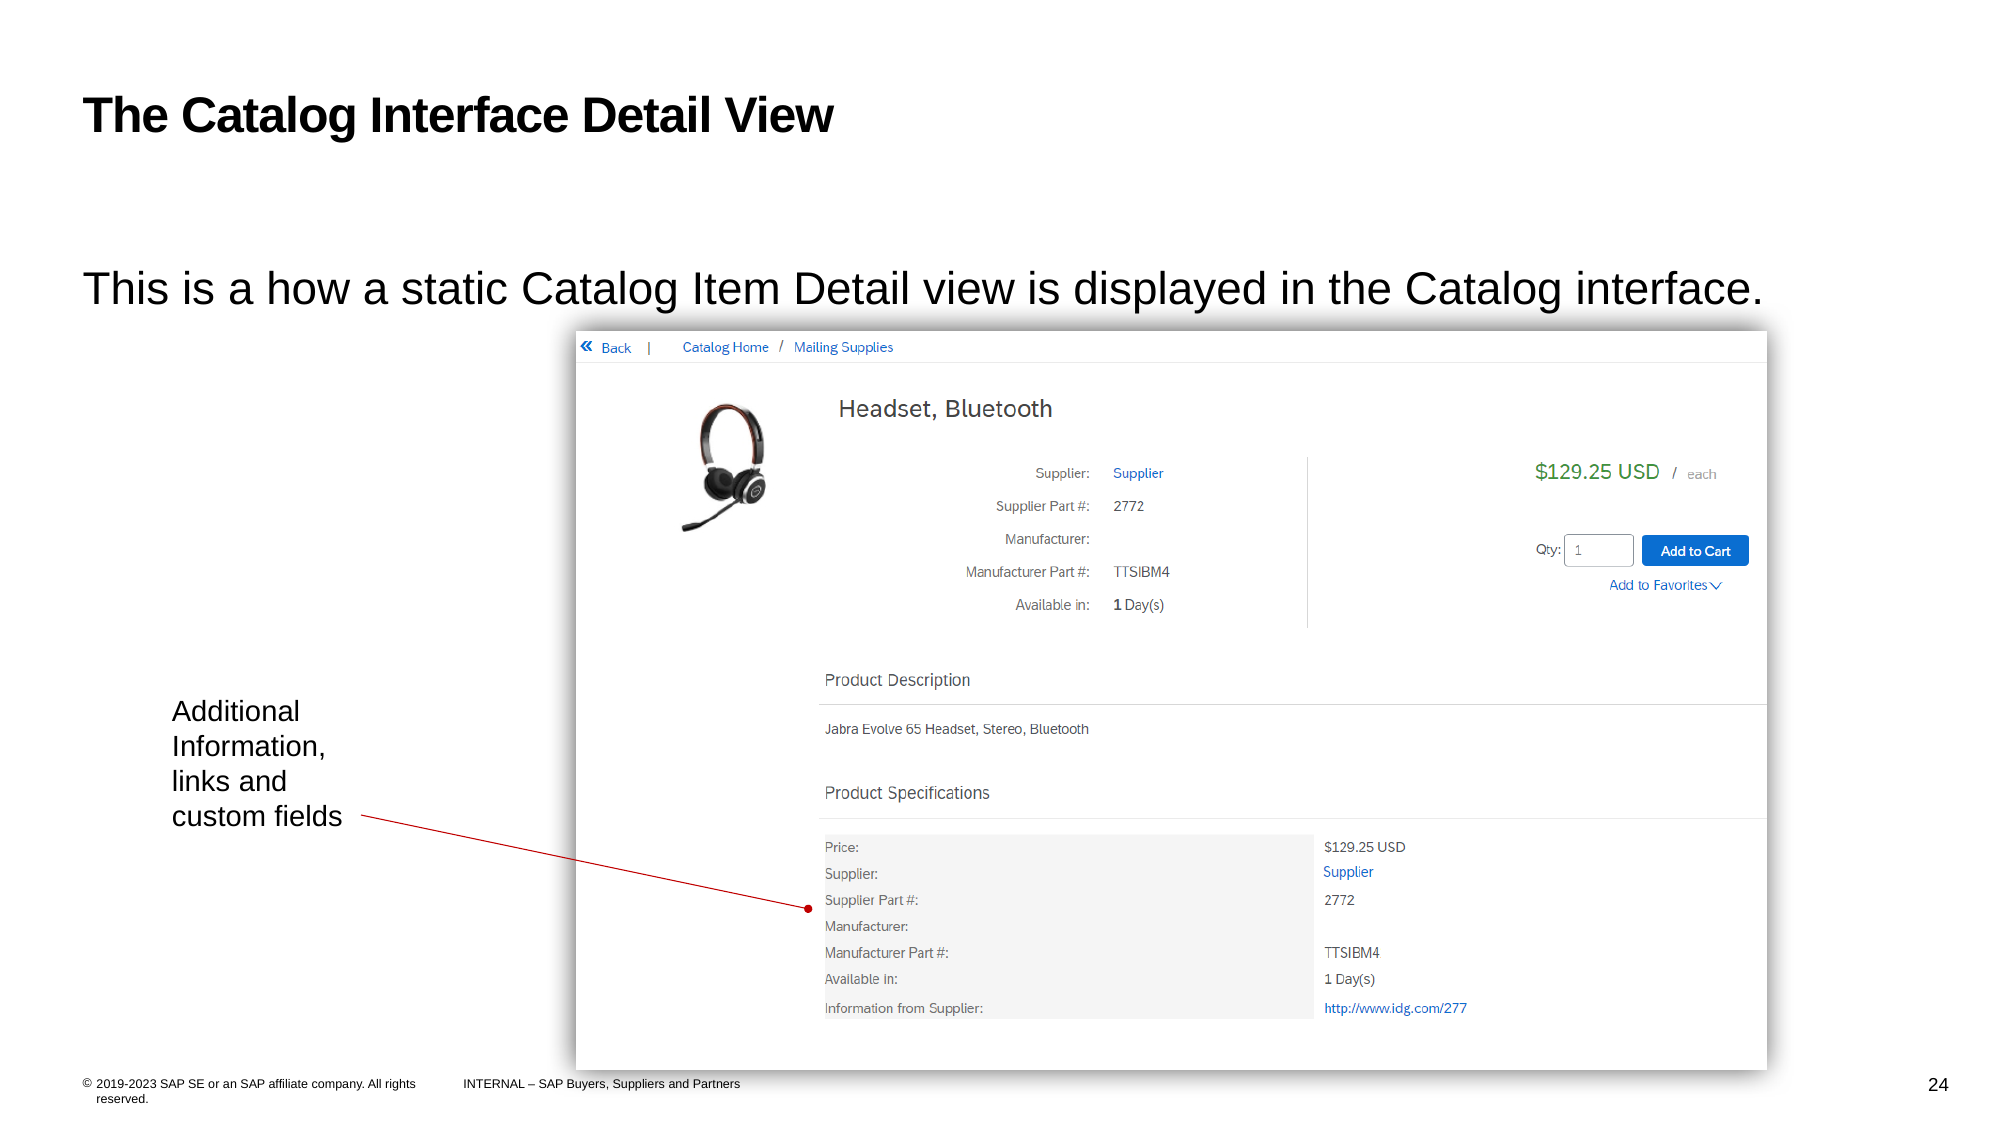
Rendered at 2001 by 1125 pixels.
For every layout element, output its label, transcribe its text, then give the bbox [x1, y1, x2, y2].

list This is a how a static Catalog Item Detail view is displayed in the Catalog interface. [82, 265, 1918, 1040]
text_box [360, 814, 809, 910]
picture [575, 330, 1767, 1070]
title The Catalog Interface Detail View [82, 82, 1918, 144]
text_box Additional Information, links and custom fields [157, 684, 373, 840]
